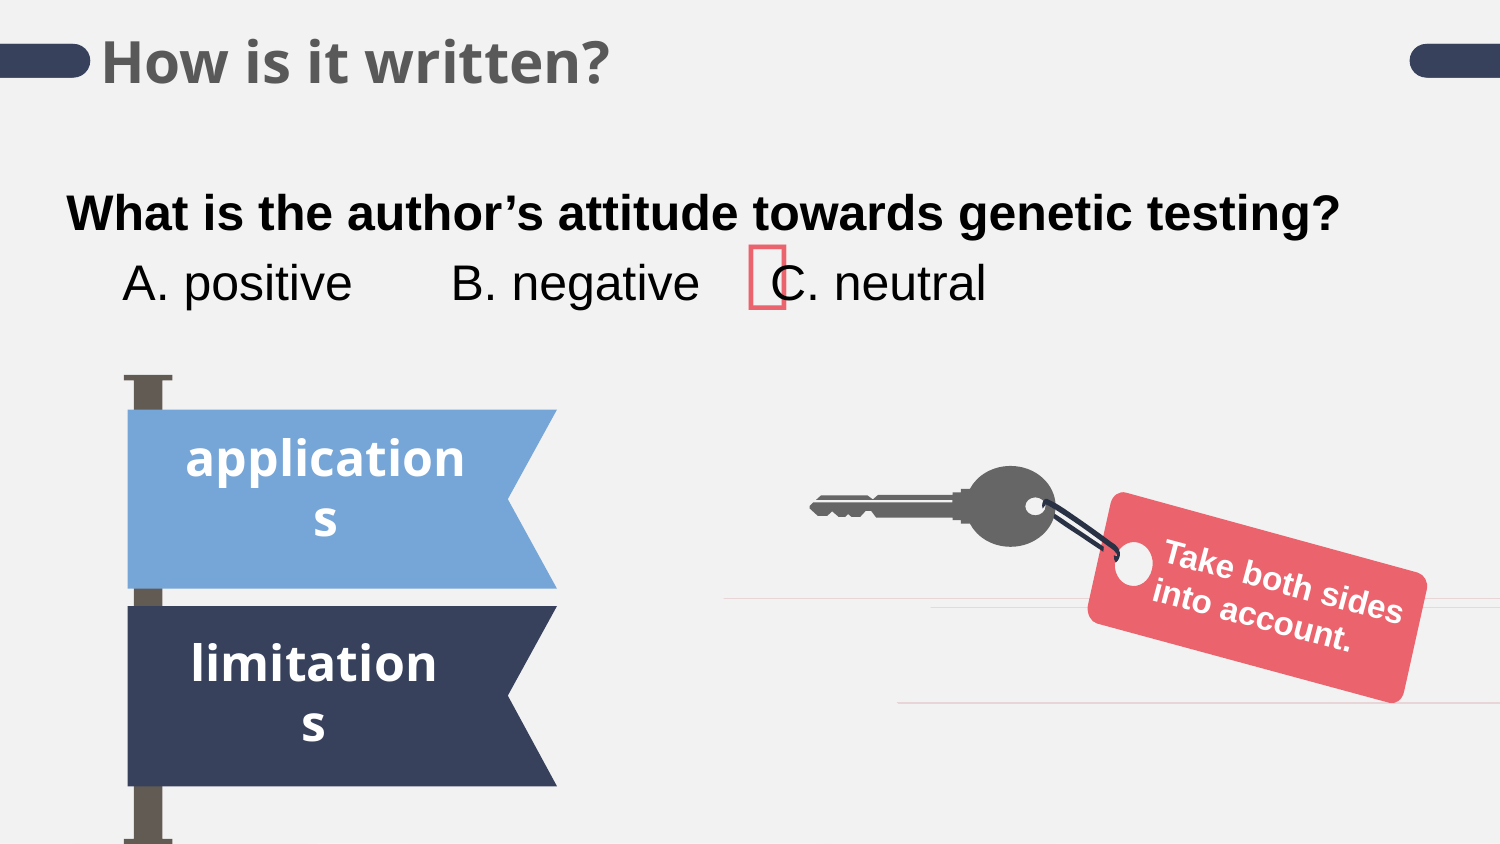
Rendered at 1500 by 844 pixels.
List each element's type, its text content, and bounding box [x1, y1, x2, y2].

text_box What is the author’s attitude towards genetic testing? A. positive B. negative C. neutral [51, 173, 1477, 844]
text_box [809, 465, 1430, 696]
text_box [1409, 41, 1500, 80]
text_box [123, 374, 558, 844]
text_box How is it written? [100, 28, 991, 92]
text_box [0, 41, 93, 80]
